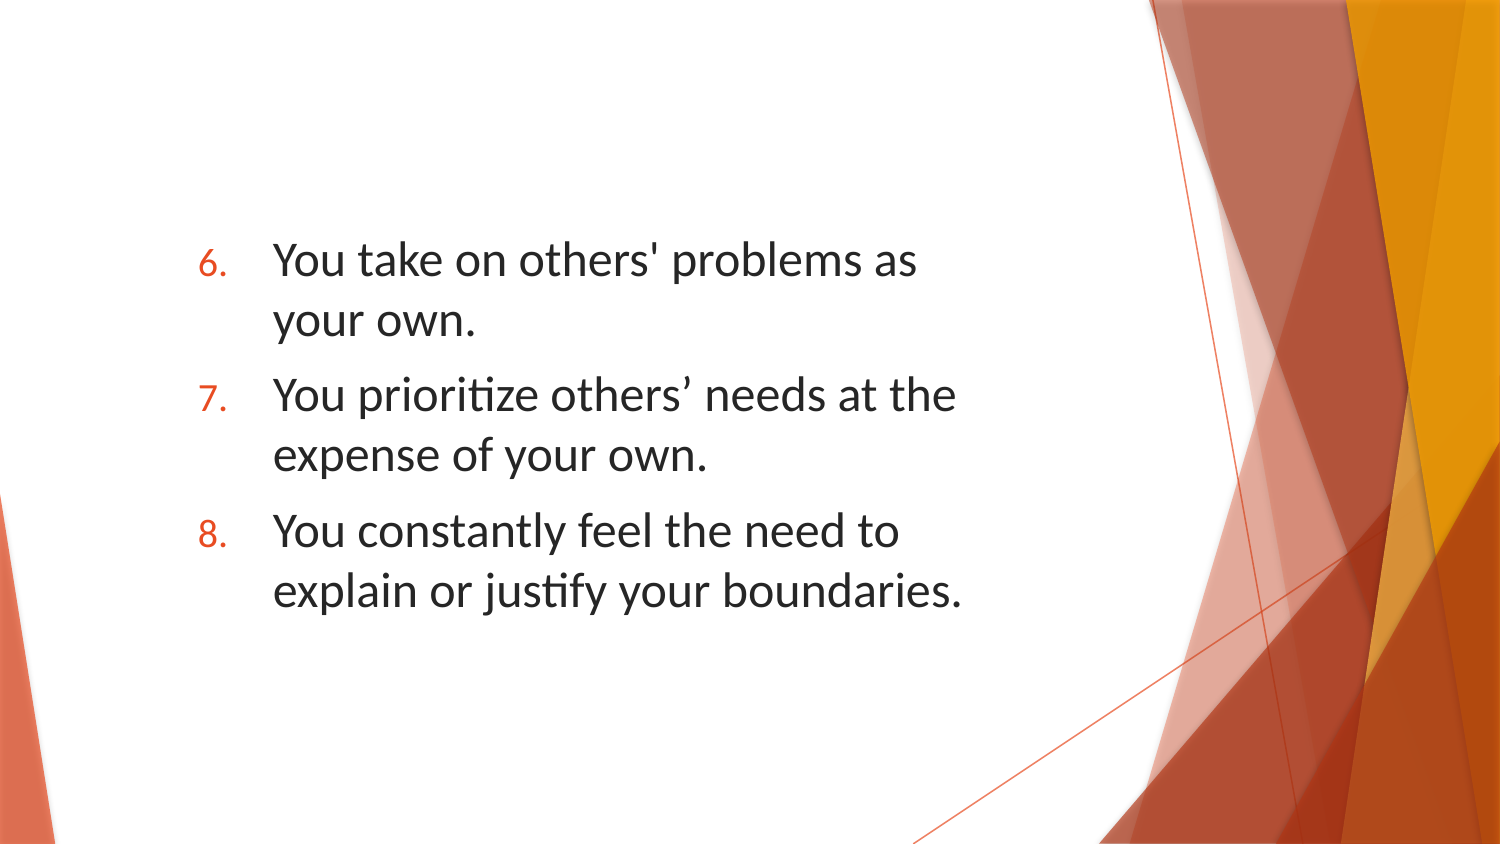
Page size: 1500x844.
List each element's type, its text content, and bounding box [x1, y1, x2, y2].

list You take on others' problems as your own. You prioritize others’ needs at the expense of your own. You constantly feel the need to explain or justify your boundaries. [183, 114, 1034, 729]
